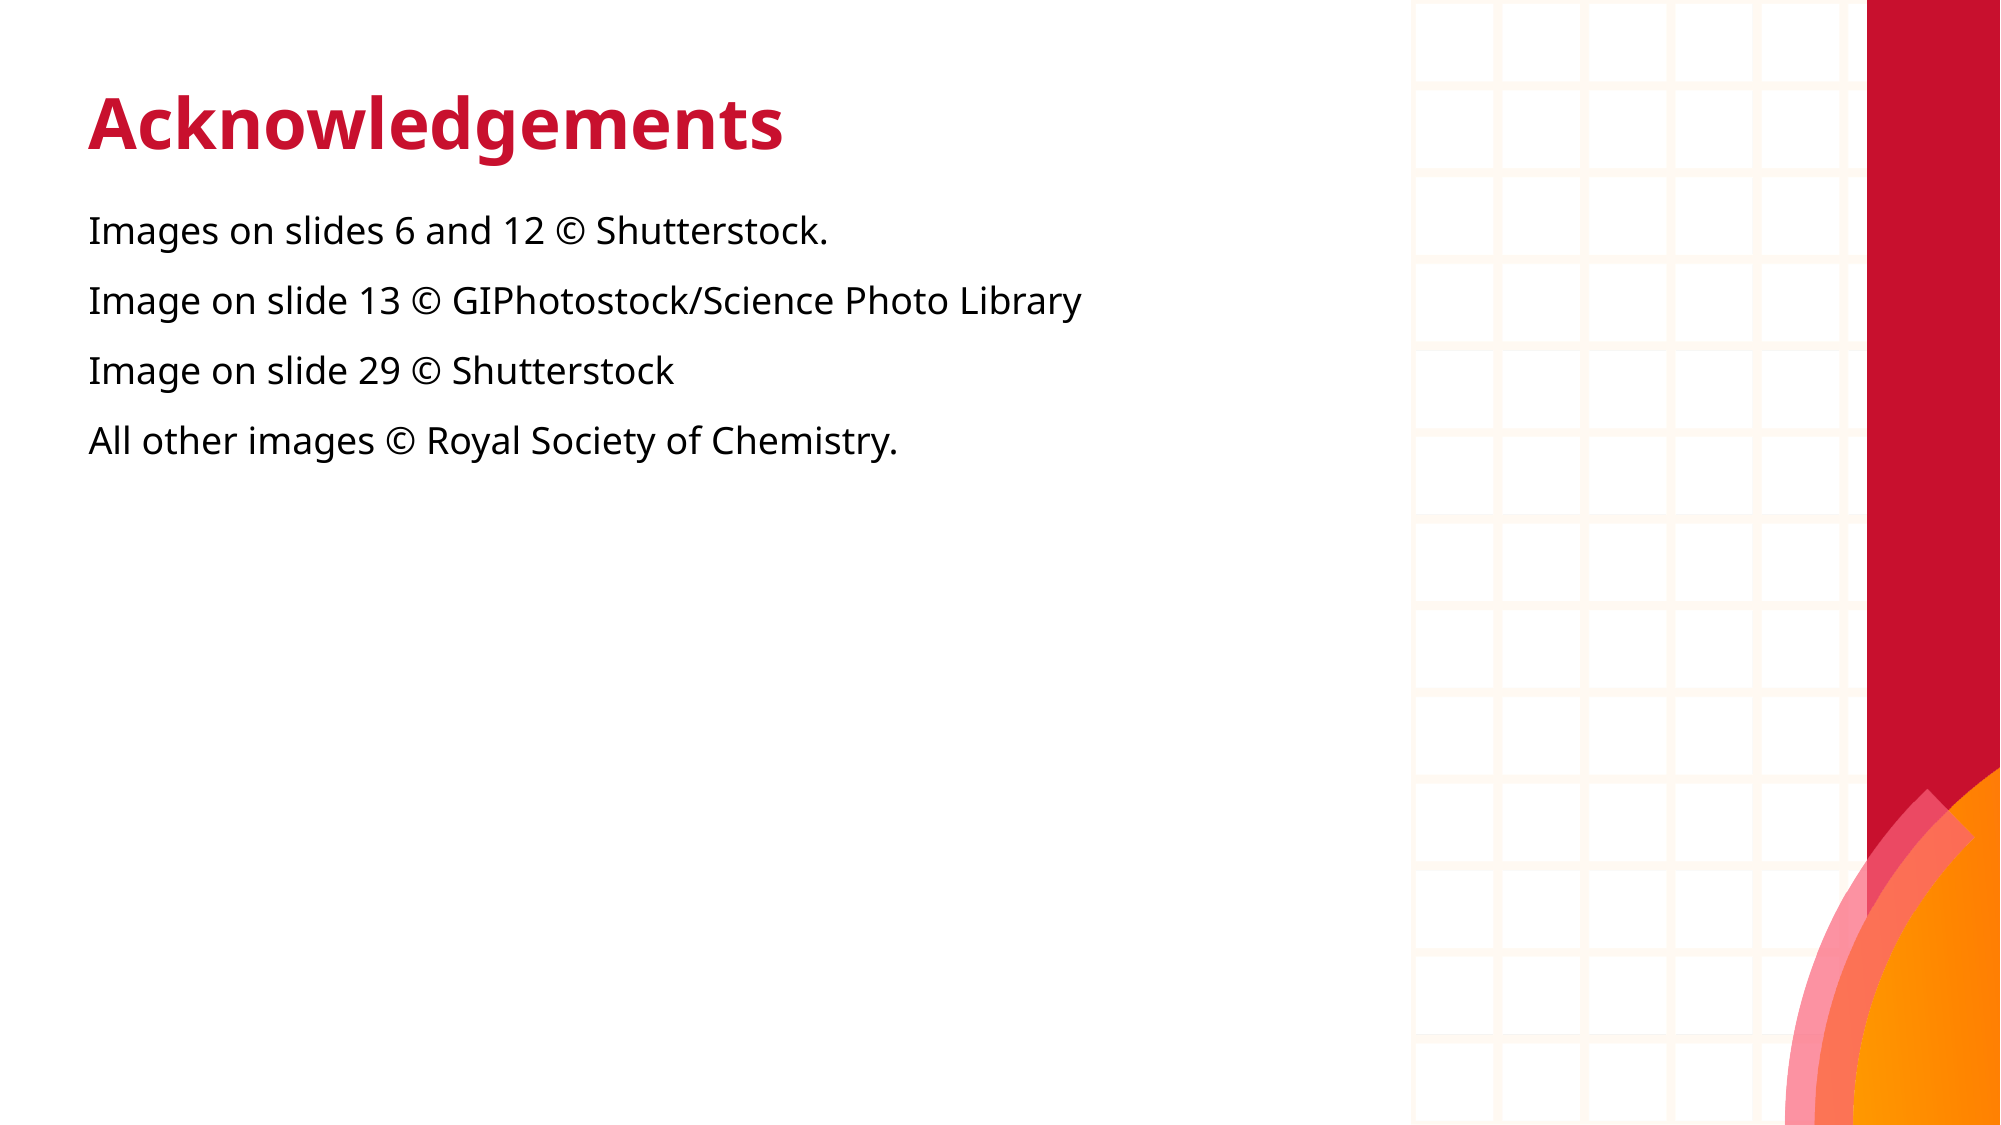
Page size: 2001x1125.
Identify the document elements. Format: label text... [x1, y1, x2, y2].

picture [1411, 0, 2000, 1125]
list Images on slides 6 and 12 © Shutterstock. Image on slide 13 © GIPhotostock/Science Photo Library Image on slide 29 © Shutterstock All other images © Royal Society of Chemistry. [88, 206, 1743, 1034]
title Acknowledgements [88, 88, 1743, 161]
